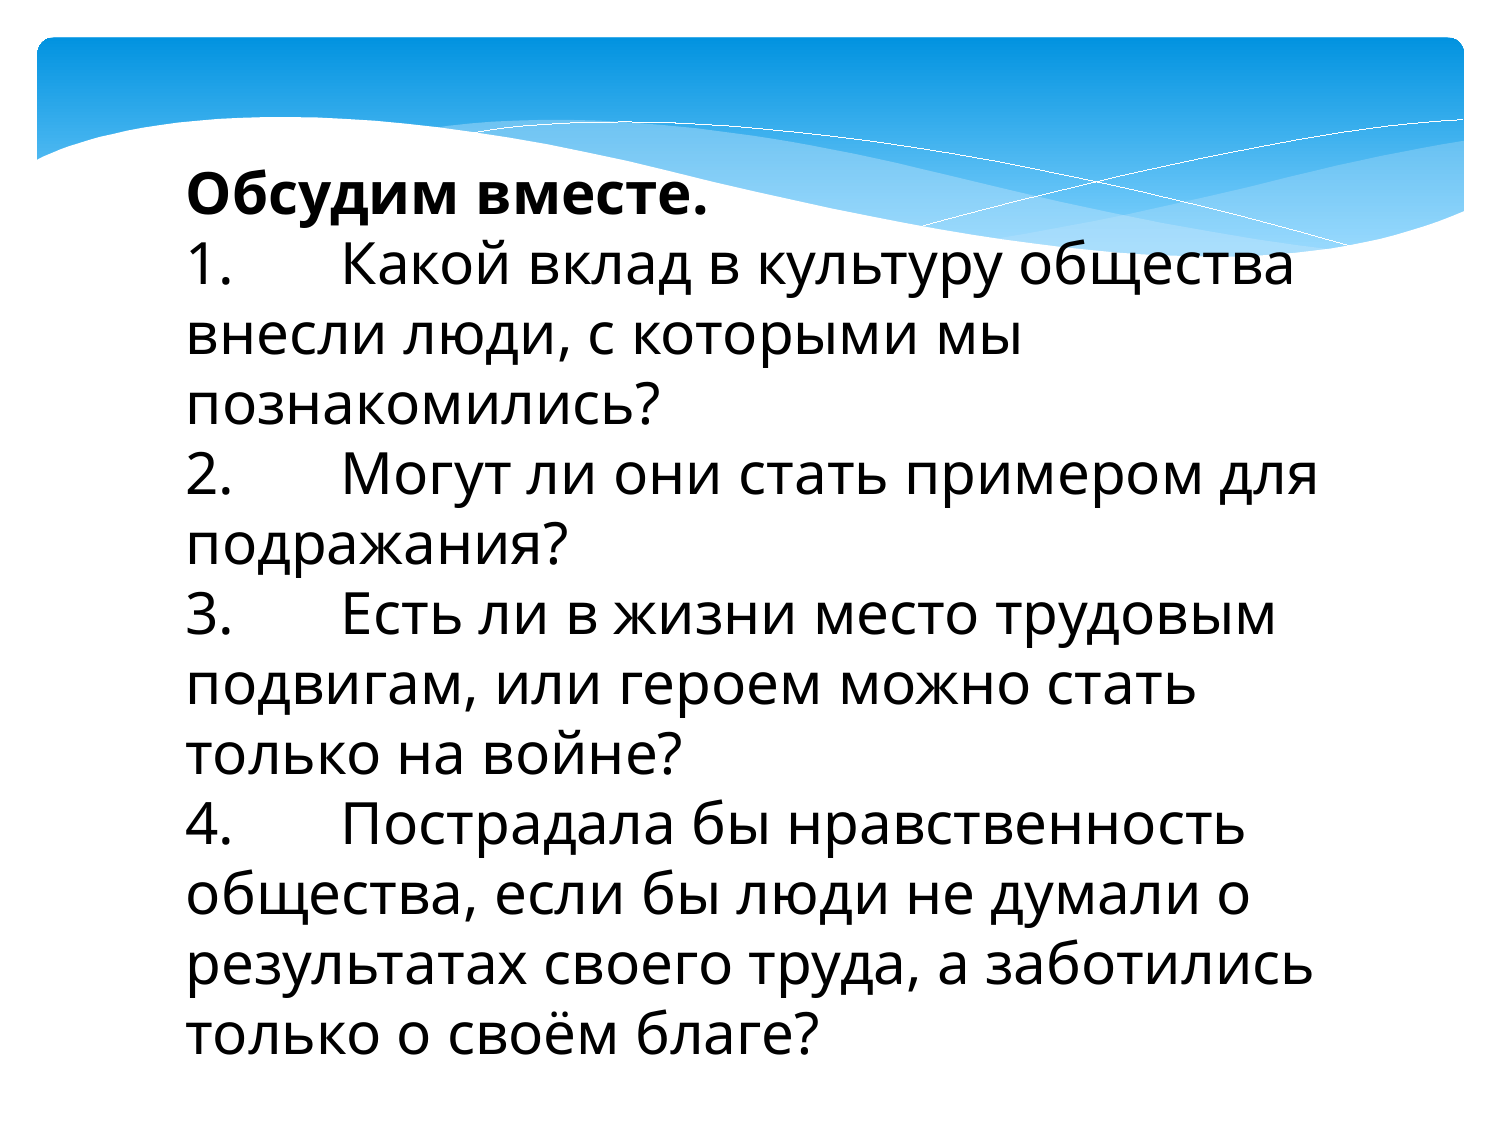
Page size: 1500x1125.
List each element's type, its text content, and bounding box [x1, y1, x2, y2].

text_box Обсудим вместе. 1. Какой вклад в культуру общества внесли люди, с которыми мы познакомились? 2. Могут ли они стать примером для подражания? 3. Есть ли в жизни место трудовым подвигам, или героем можно стать только на войне? 4. Пострадала бы нравственность общества, если бы люди не думали о результатах своего труда, а заботились только о своём благе? [171, 149, 1400, 1074]
